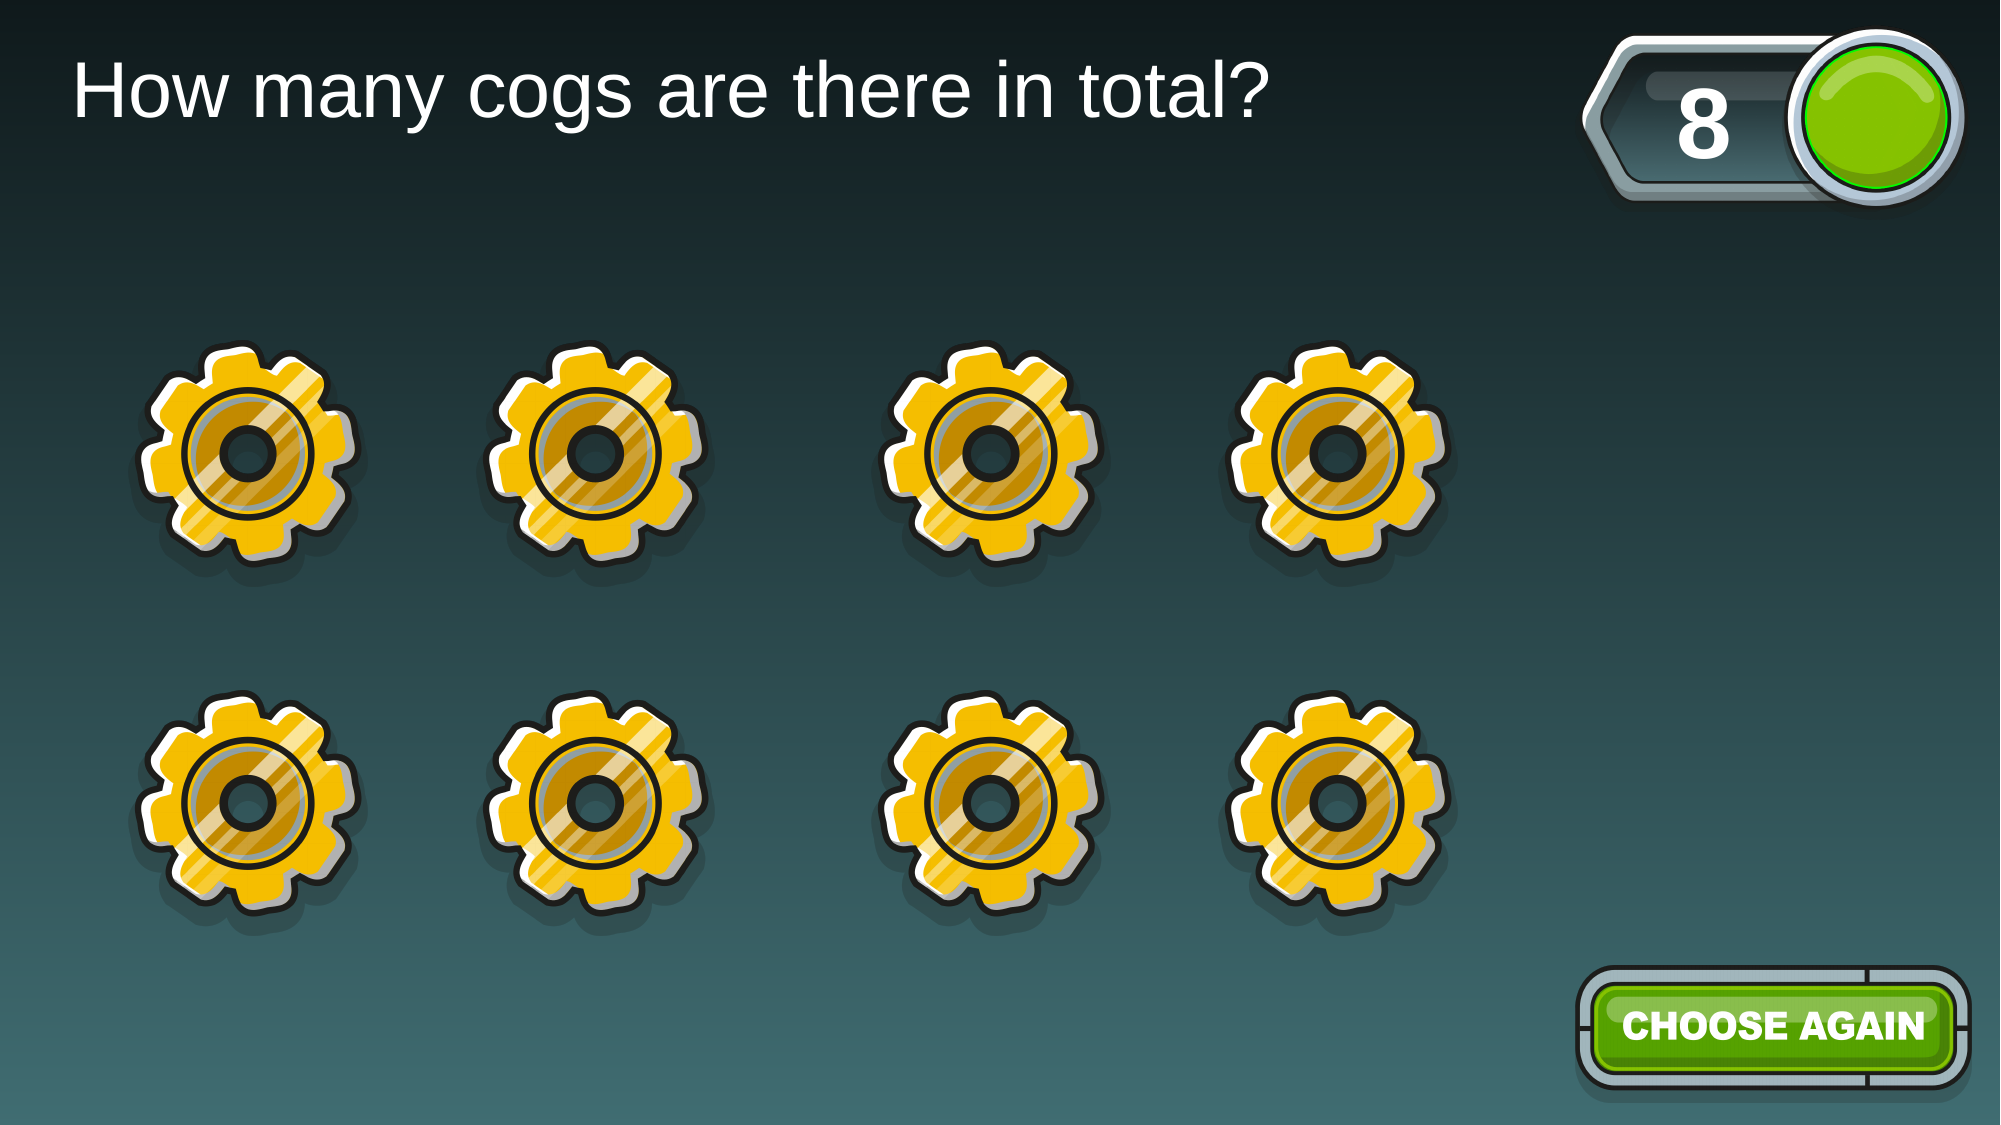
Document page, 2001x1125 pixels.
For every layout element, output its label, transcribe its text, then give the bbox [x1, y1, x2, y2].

picture [475, 340, 716, 587]
picture [128, 689, 368, 936]
text_box How many cogs are there in total? [56, 30, 1319, 168]
picture [475, 689, 716, 936]
picture [1218, 340, 1458, 587]
picture [871, 689, 1111, 936]
picture [128, 340, 368, 587]
picture [871, 340, 1111, 587]
picture [1218, 689, 1458, 936]
picture [1575, 25, 1971, 221]
picture [1575, 965, 1972, 1104]
